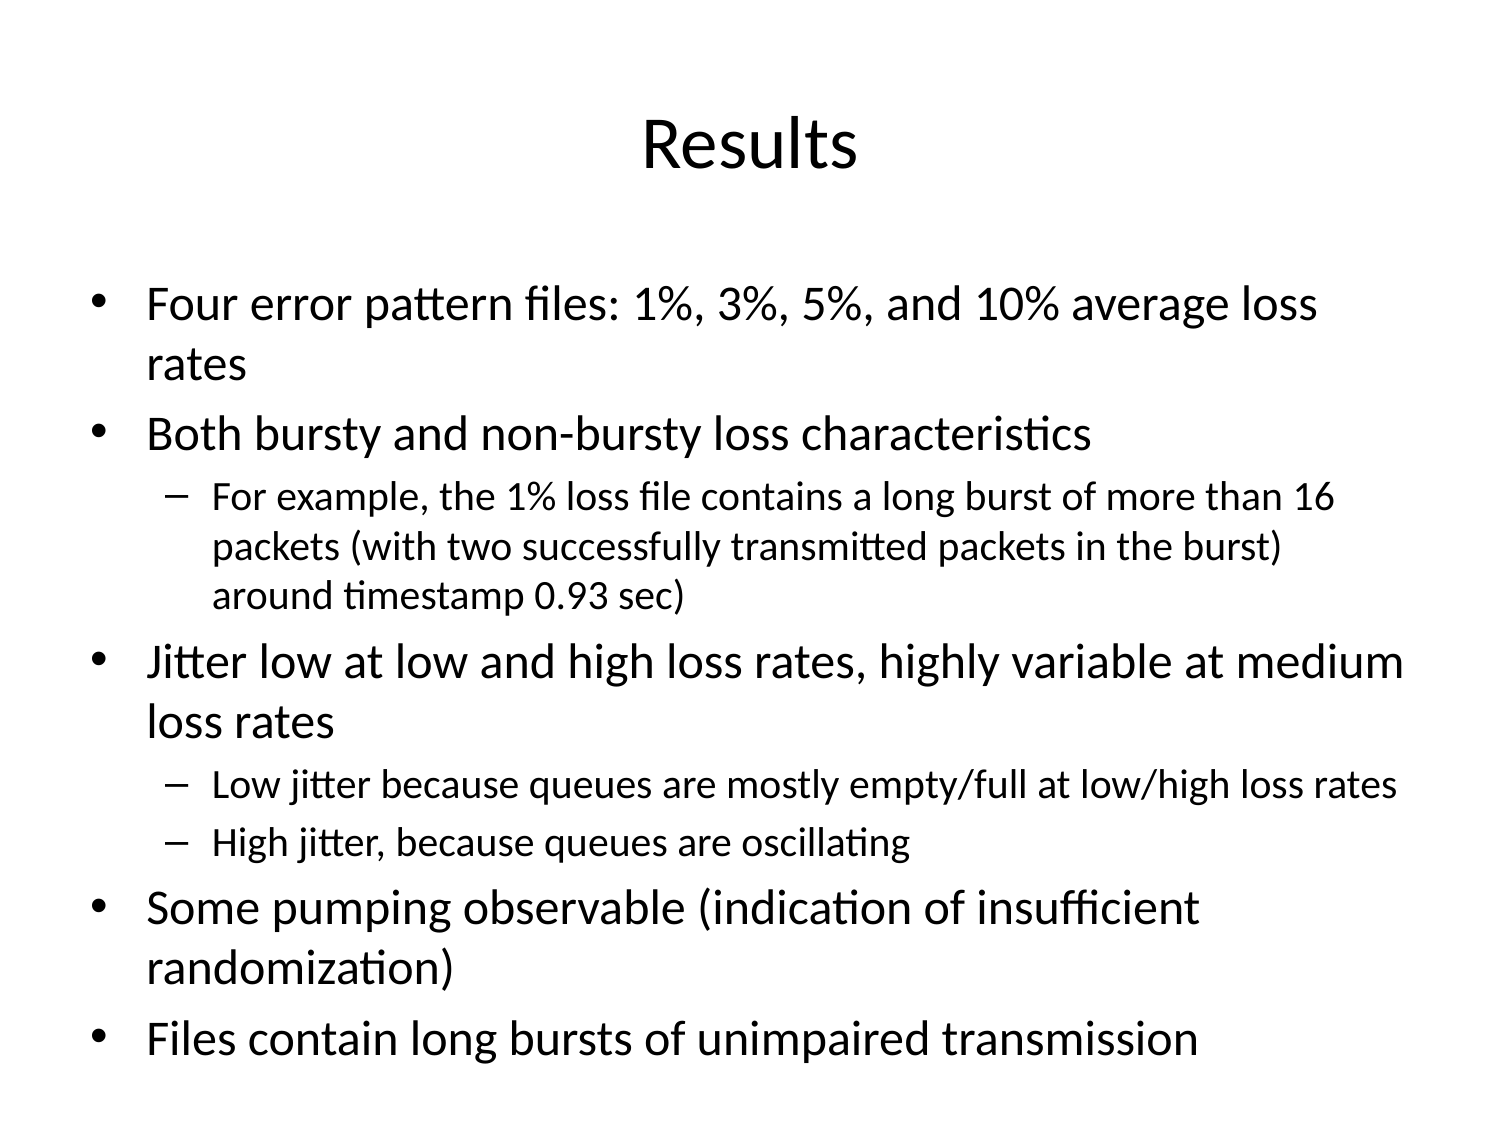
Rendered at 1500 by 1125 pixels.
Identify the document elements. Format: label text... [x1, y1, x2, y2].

title Results [75, 45, 1425, 233]
list Four error pattern files: 1%, 3%, 5%, and 10% average loss rates Both bursty and non-bursty loss characteristics For example, the 1% loss file contains a long burst of more than 16 packets (with two successfully transmitted packets in the burst) around timestamp 0.93 sec) Jitter low at low and high loss rates, highly variable at medium loss rates Low jitter because queues are mostly empty/full at low/high loss rates High jitter, because queues are oscillating Some pumping observable (indication of insufficient randomization) Files contain long bursts of unimpaired transmission [75, 262, 1425, 1005]
